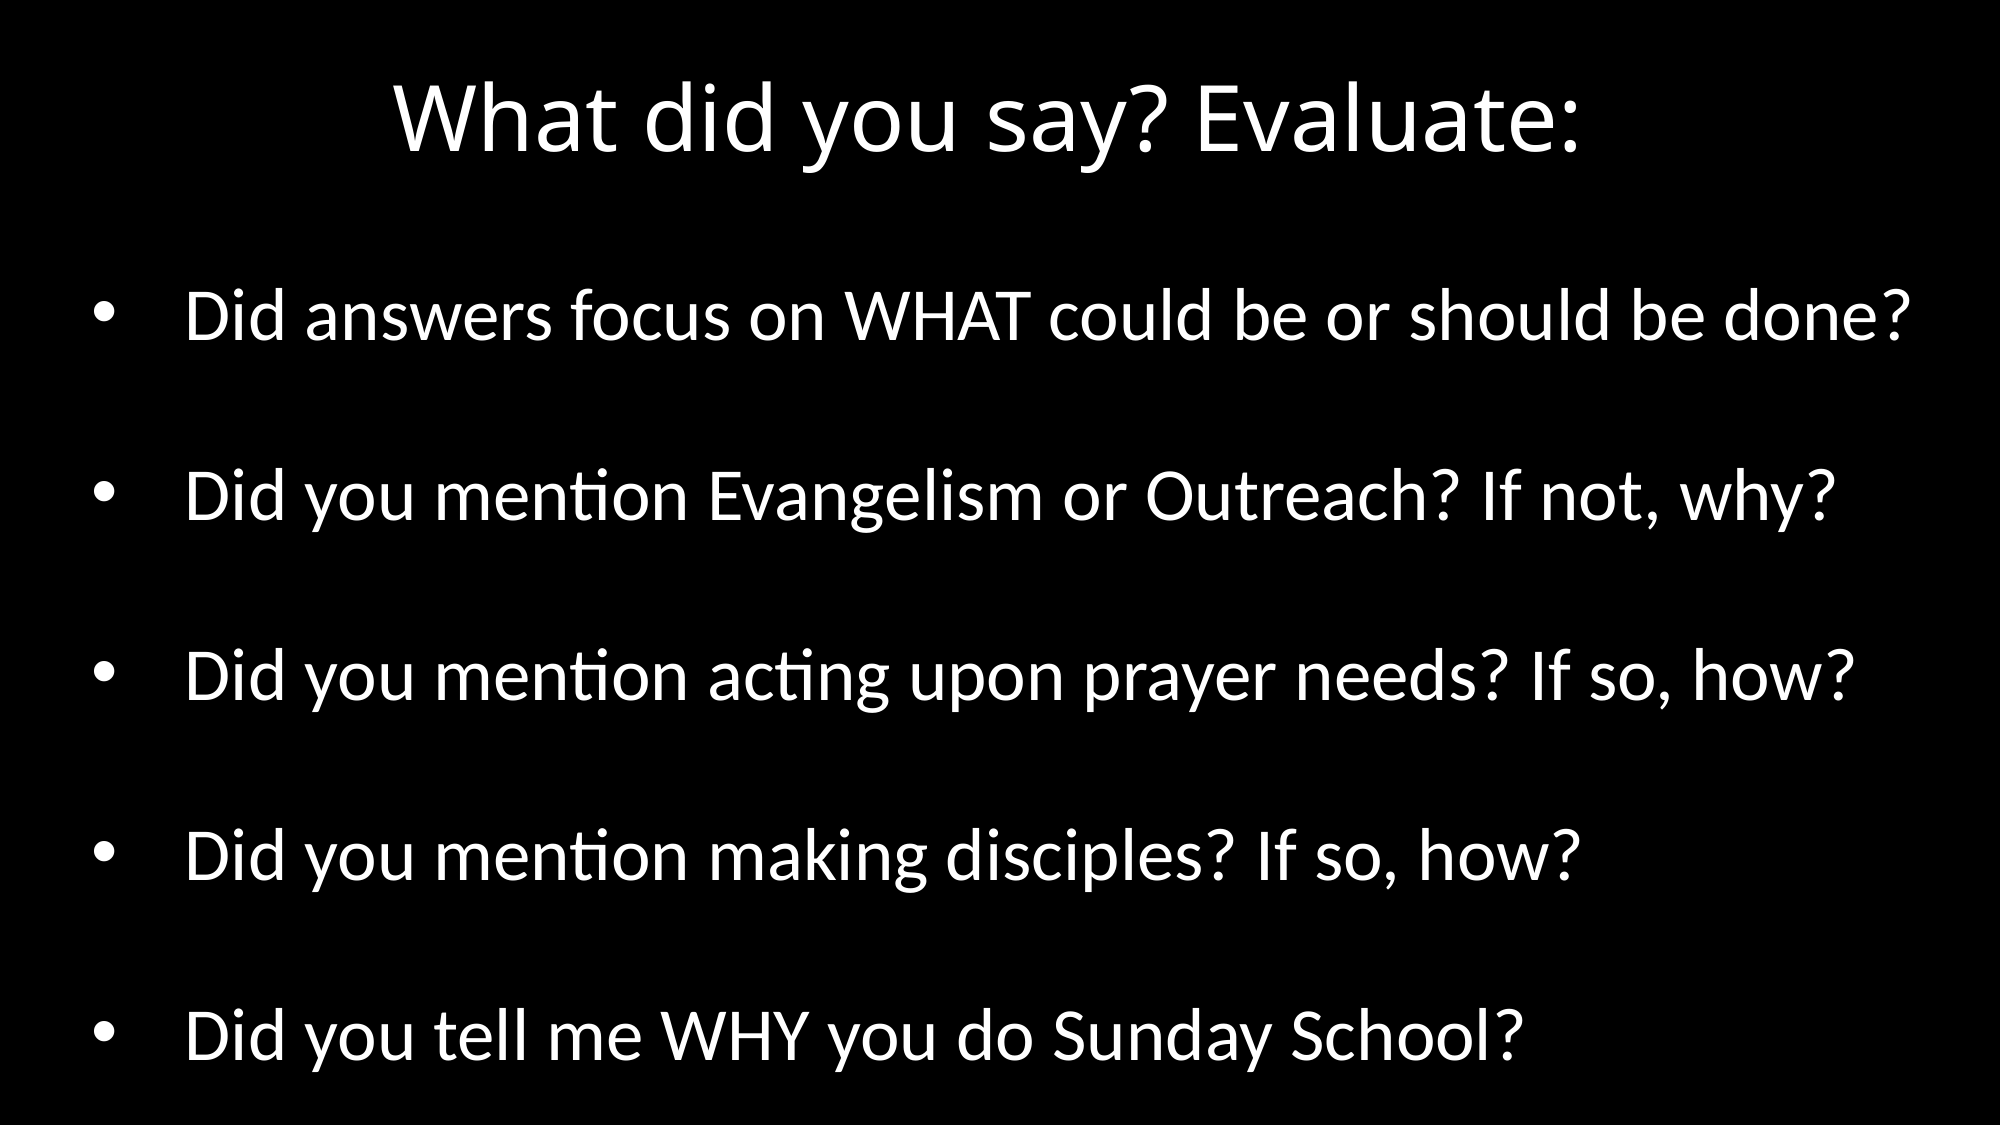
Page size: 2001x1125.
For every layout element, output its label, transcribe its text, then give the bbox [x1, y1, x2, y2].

text_box Did answers focus on WHAT could be or should be done? Did you mention Evangelism or Outreach? If not, why? Did you mention acting upon prayer needs? If so, how? Did you mention making disciples? If so, how? Did you tell me WHY you do Sunday School? [76, 168, 1943, 1084]
title What did you say? Evaluate: [125, 13, 1851, 168]
